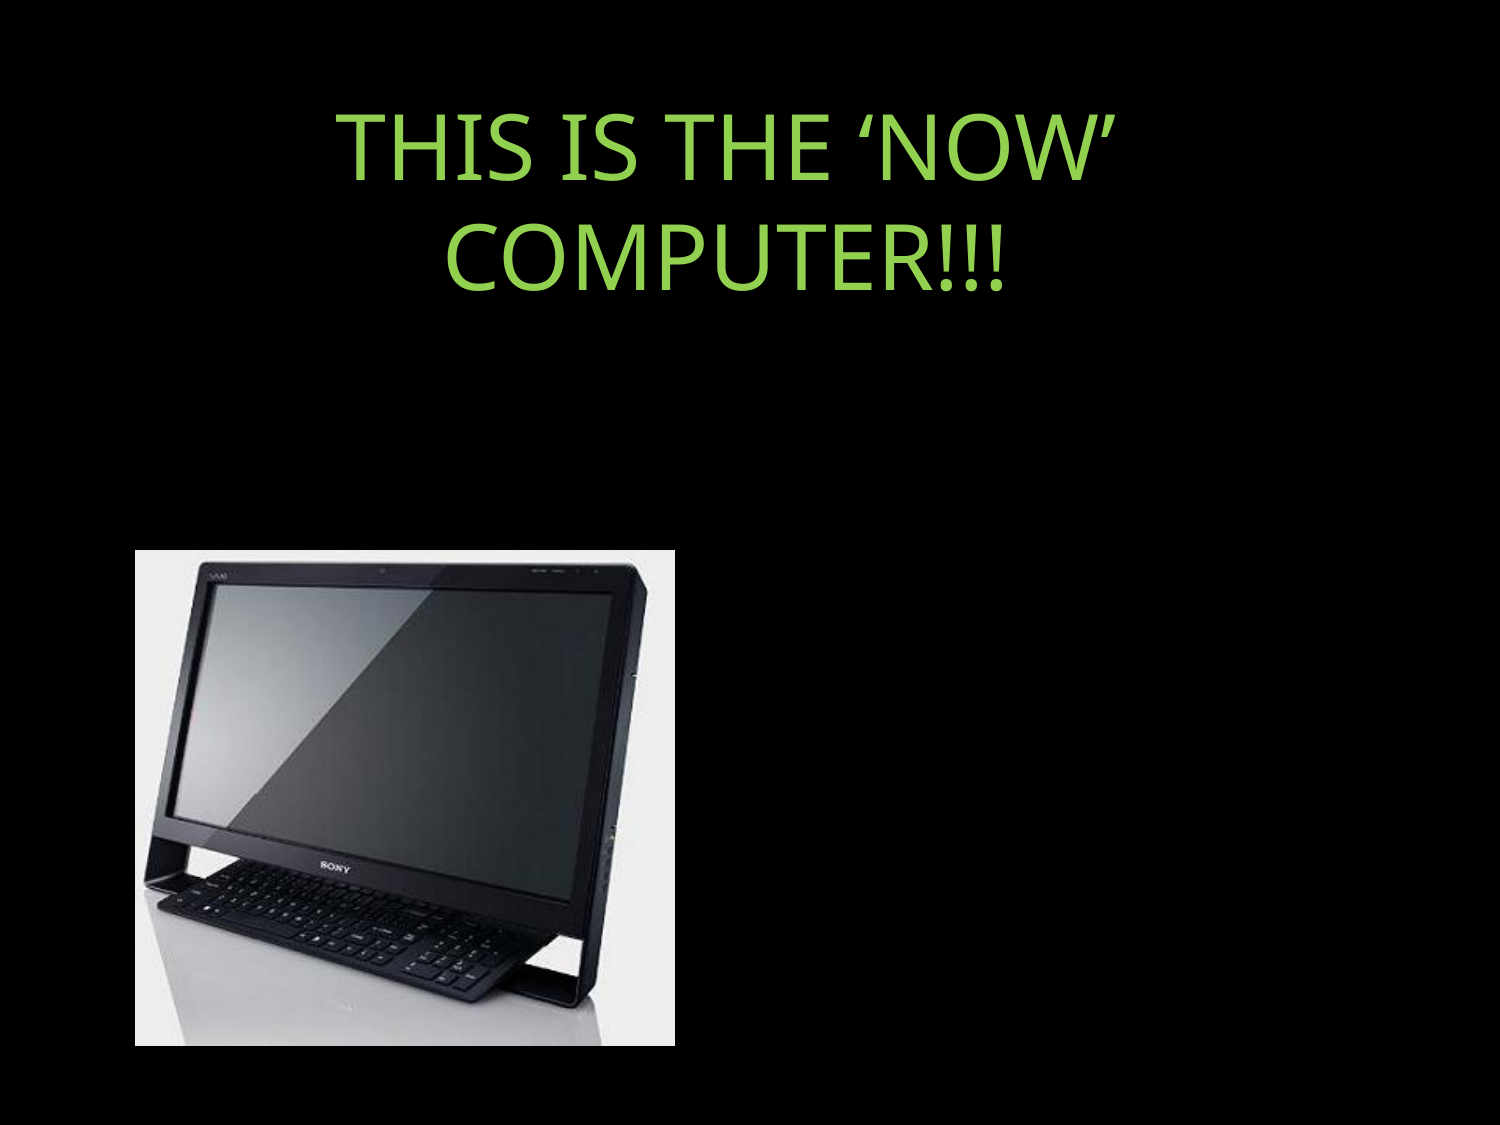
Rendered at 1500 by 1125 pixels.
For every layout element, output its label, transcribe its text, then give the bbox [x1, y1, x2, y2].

picture [135, 550, 675, 1047]
title THIS IS THE ‘NOW’ COMPUTER!!! [88, 77, 1364, 320]
